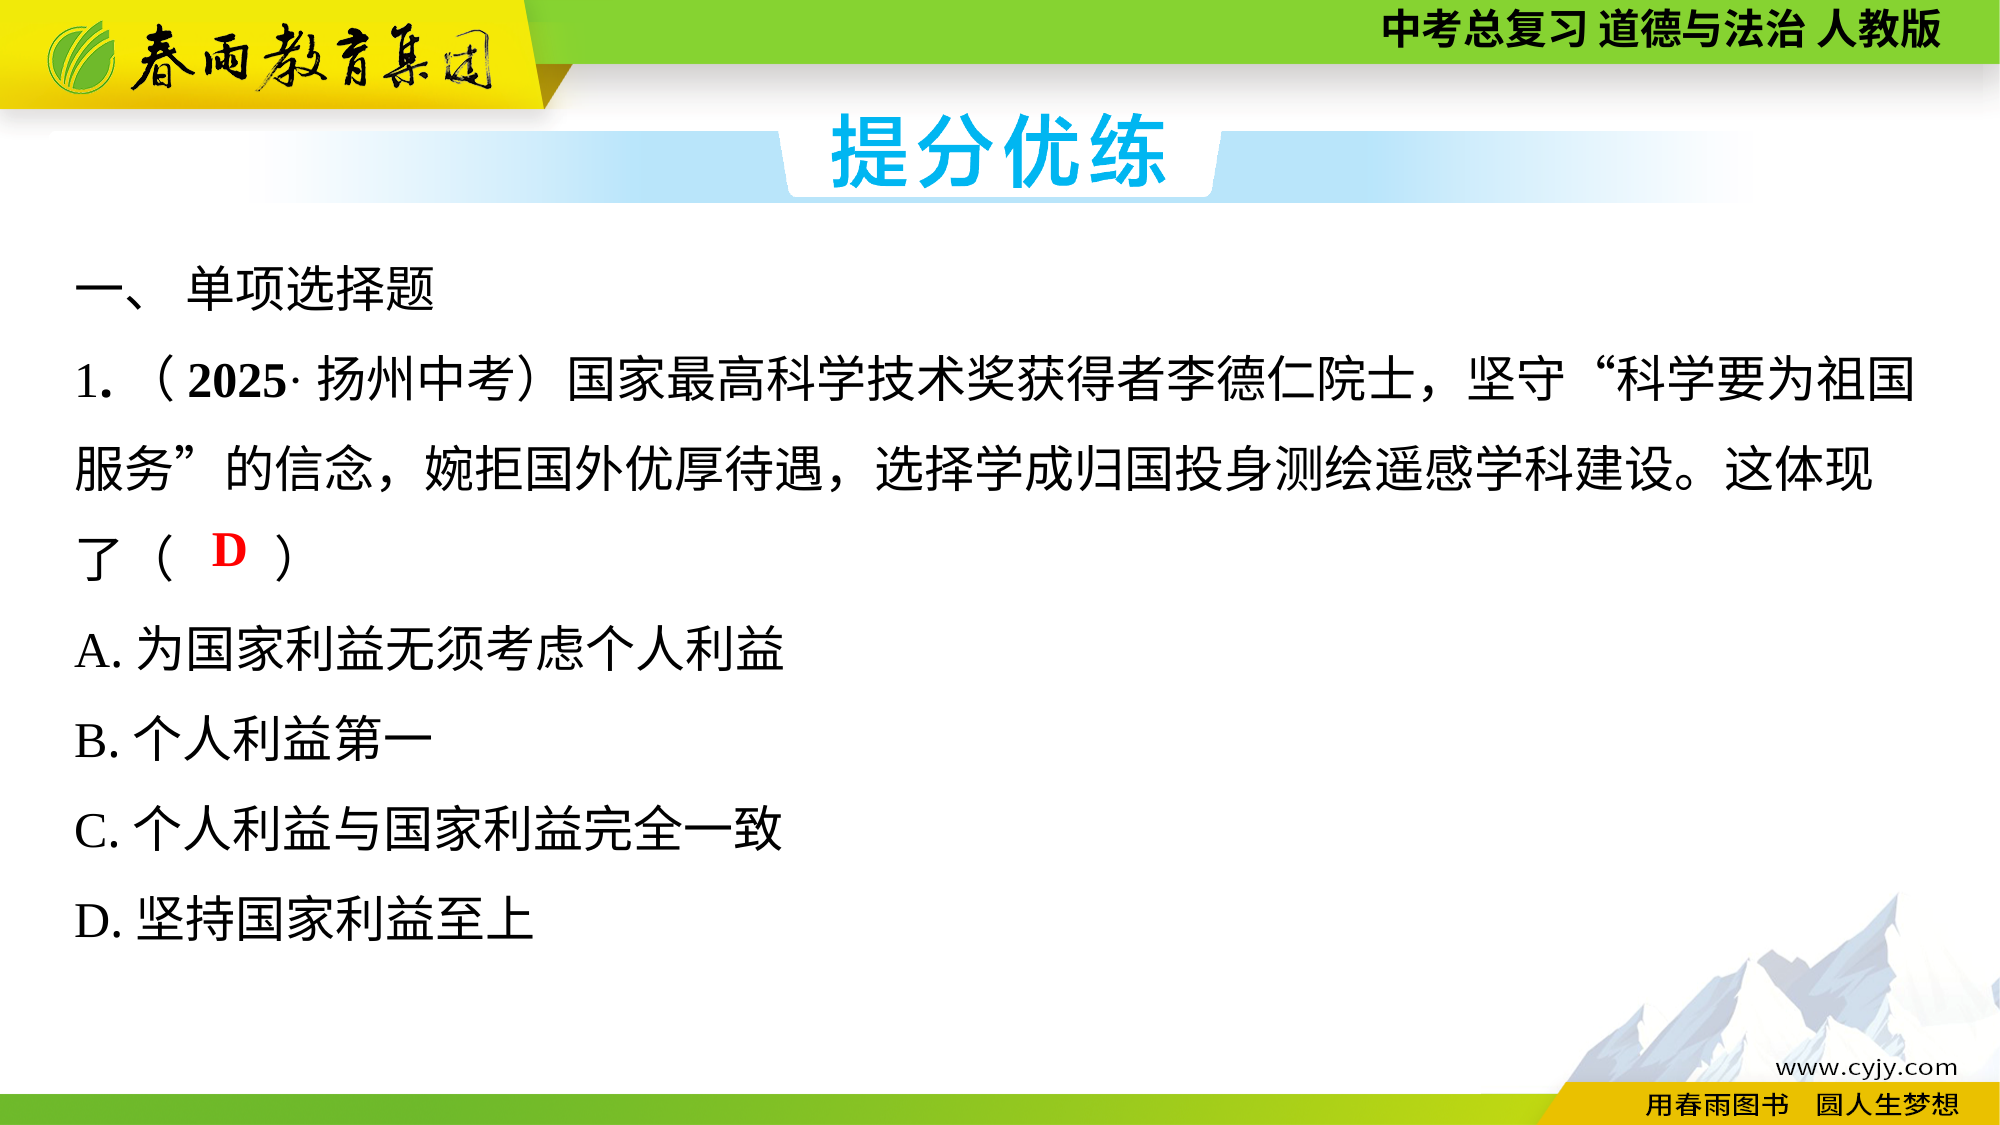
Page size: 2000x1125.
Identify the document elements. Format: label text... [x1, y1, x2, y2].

list 一、 单项选择题 1.（2025·扬州中考）国家最高科学技术奖获得者李德仁院士，坚守“科学要为祖国服务”的信念，婉拒国外优厚待遇，选择学成归国投身测绘遥感学科建设。这体现 了（ ） A.为国家利益无须考虑个人利益 B.个人利益第一 C.个人利益与国家利益完全一致 D.坚持国家利益至上 [59, 219, 1944, 951]
picture [0, 0, 2000, 1125]
text_box D [197, 509, 263, 585]
